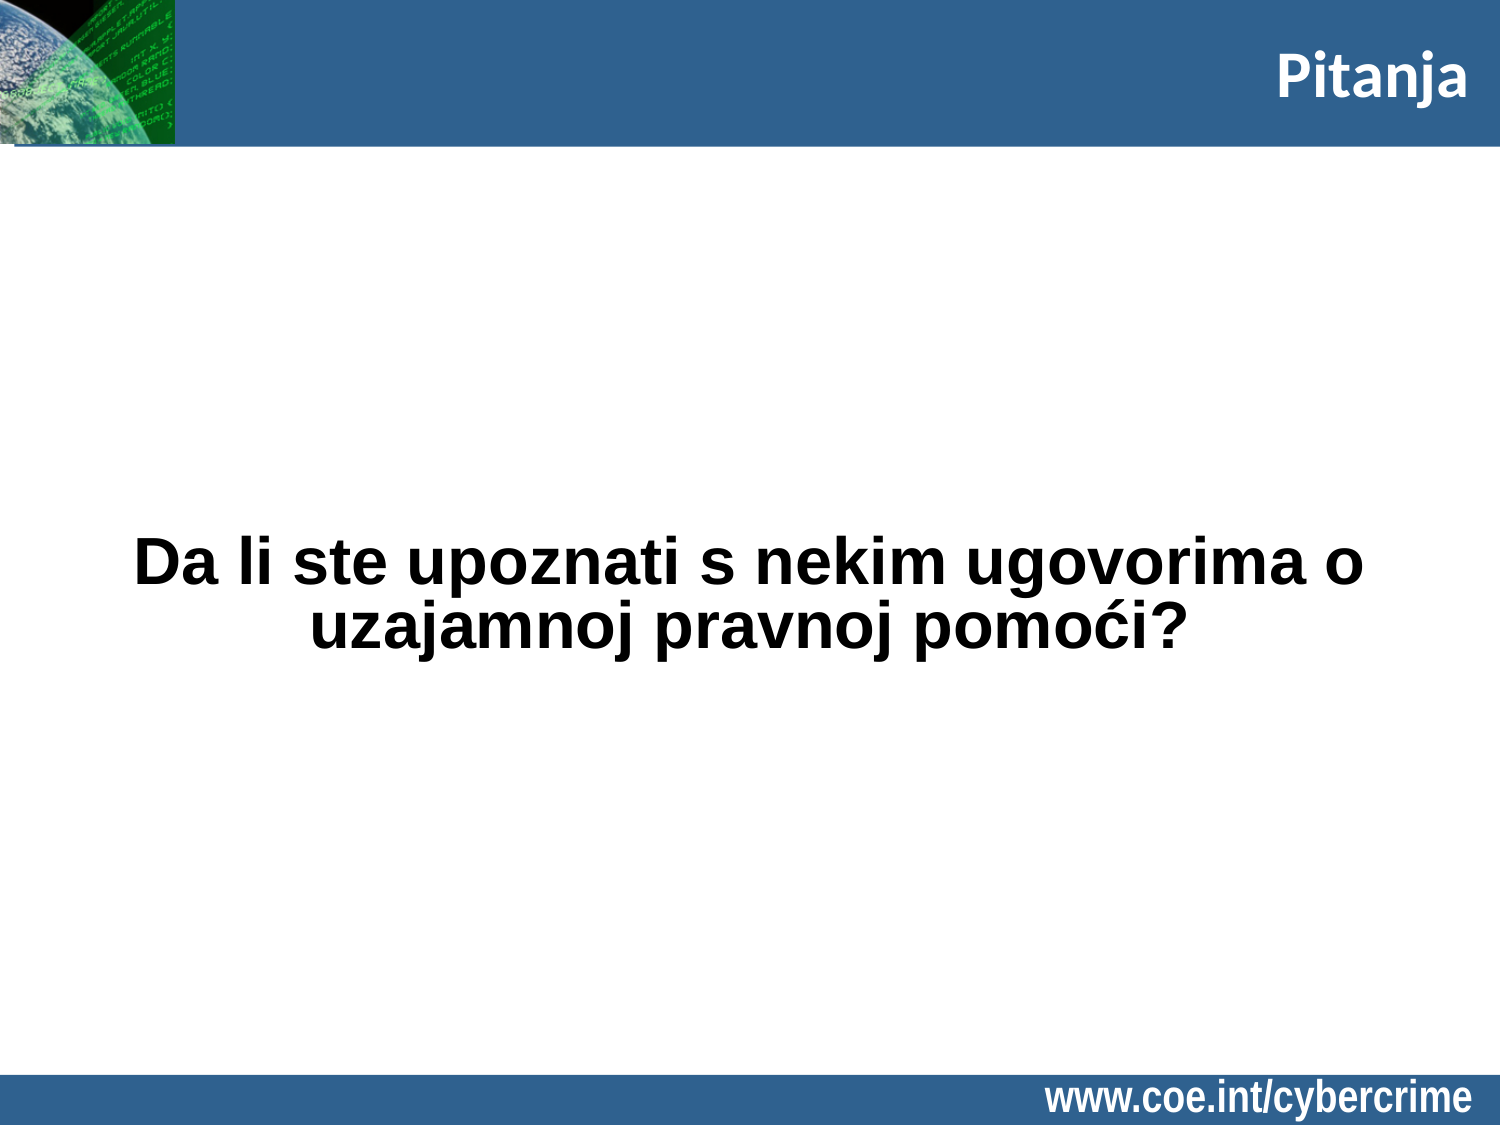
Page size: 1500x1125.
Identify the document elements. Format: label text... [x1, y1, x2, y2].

text_box Pitanja [177, 0, 1500, 149]
text_box www.coe.int/cybercrime [1030, 1059, 1500, 1125]
picture [0, 0, 175, 144]
text_box Da li ste upoznati s nekim ugovorima o uzajamnoj pravnoj pomoći? [50, 525, 1450, 669]
text_box [0, 1073, 1030, 1125]
